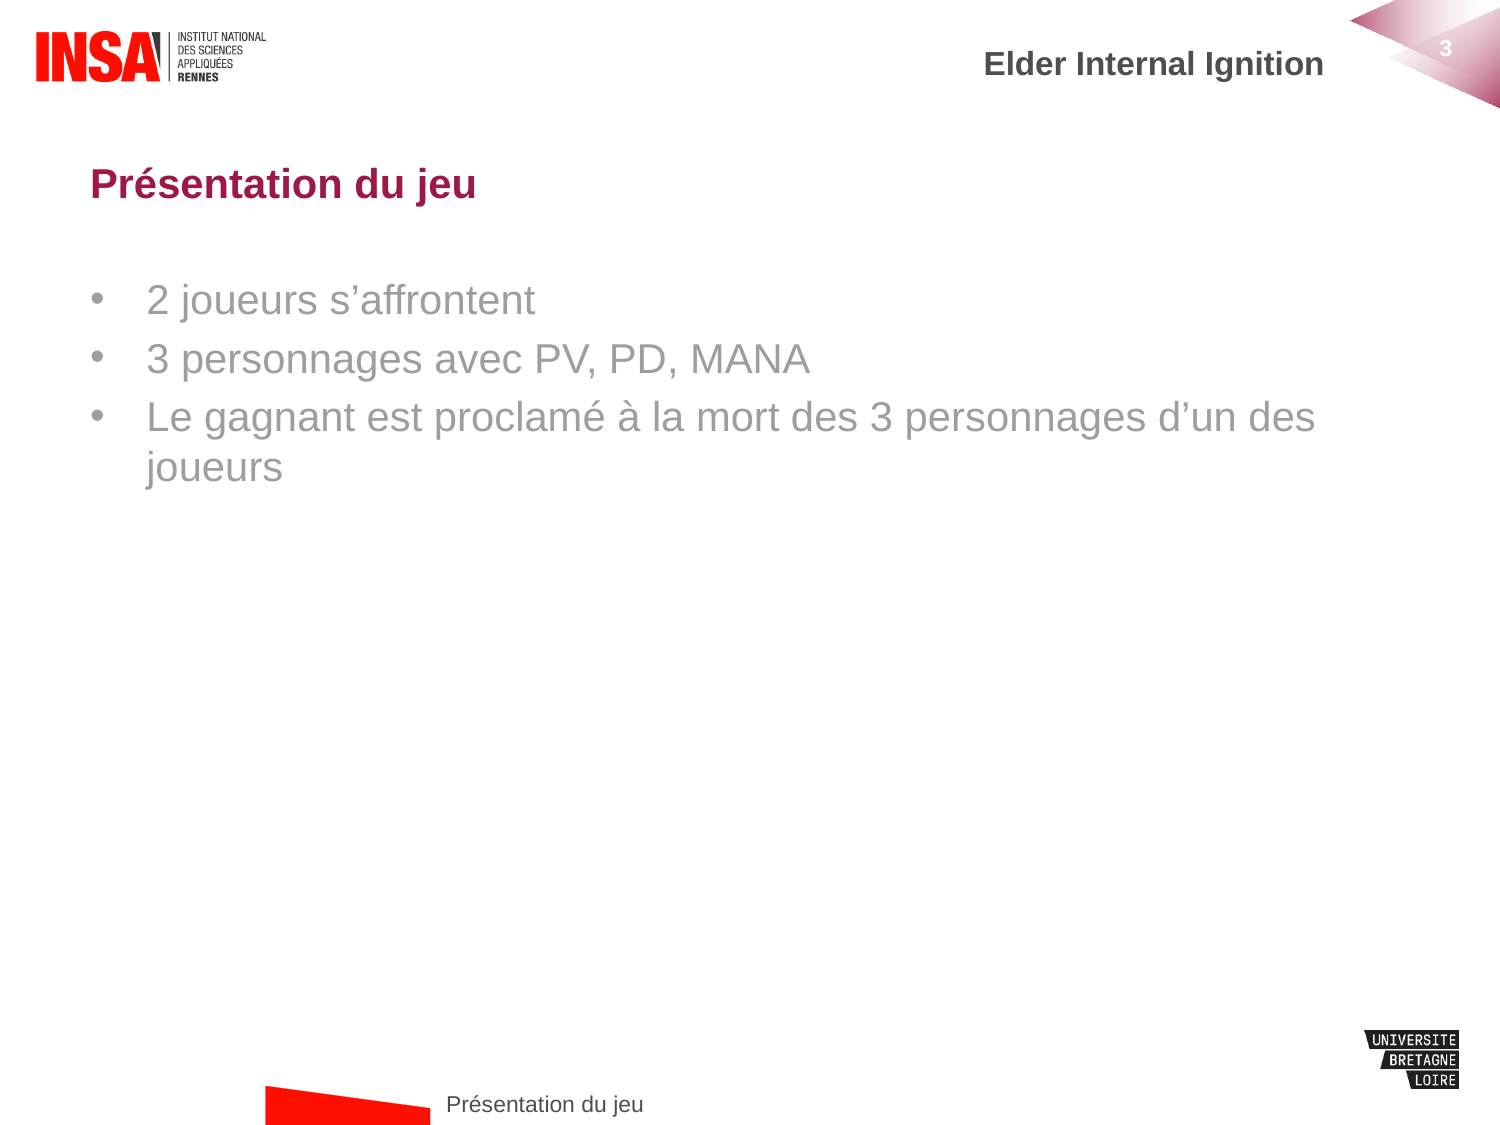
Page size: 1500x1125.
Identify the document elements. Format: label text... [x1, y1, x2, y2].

picture [36, 31, 266, 82]
list Présentation du jeu 2 joueurs s’affrontent 3 personnages avec PV, PD, MANA Le gagnant est proclamé à la mort des 3 personnages d’un des joueurs [75, 149, 1425, 1059]
list Présentation du jeu [431, 1082, 1258, 1118]
title Elder Internal Ignition [289, 15, 1350, 109]
picture [1364, 1030, 1459, 1089]
